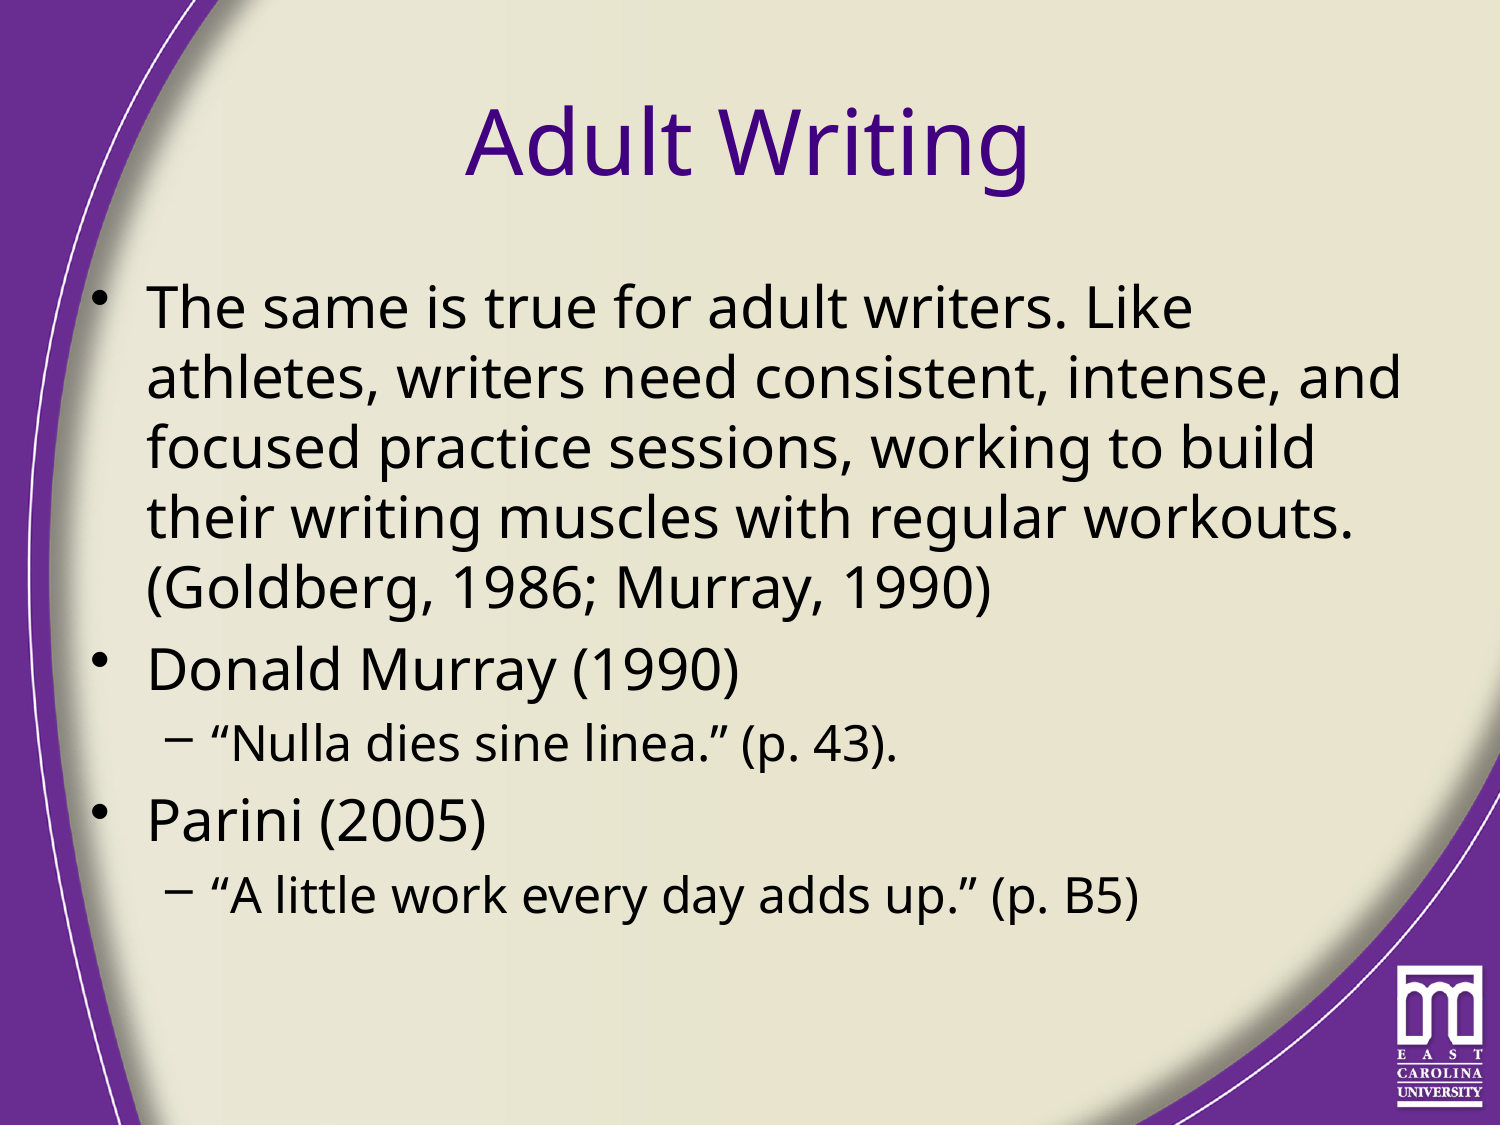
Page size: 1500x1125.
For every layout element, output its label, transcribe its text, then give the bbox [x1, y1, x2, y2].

list The same is true for adult writers. Like athletes, writers need consistent, intense, and focused practice sessions, working to build their writing muscles with regular workouts. (Goldberg, 1986; Murray, 1990) Donald Murray (1990) “Nulla dies sine linea.” (p. 43). Parini (2005) “A little work every day adds up.” (p. B5) [74, 262, 1426, 1006]
title Adult Writing [74, 44, 1426, 233]
picture [0, 0, 1500, 1125]
